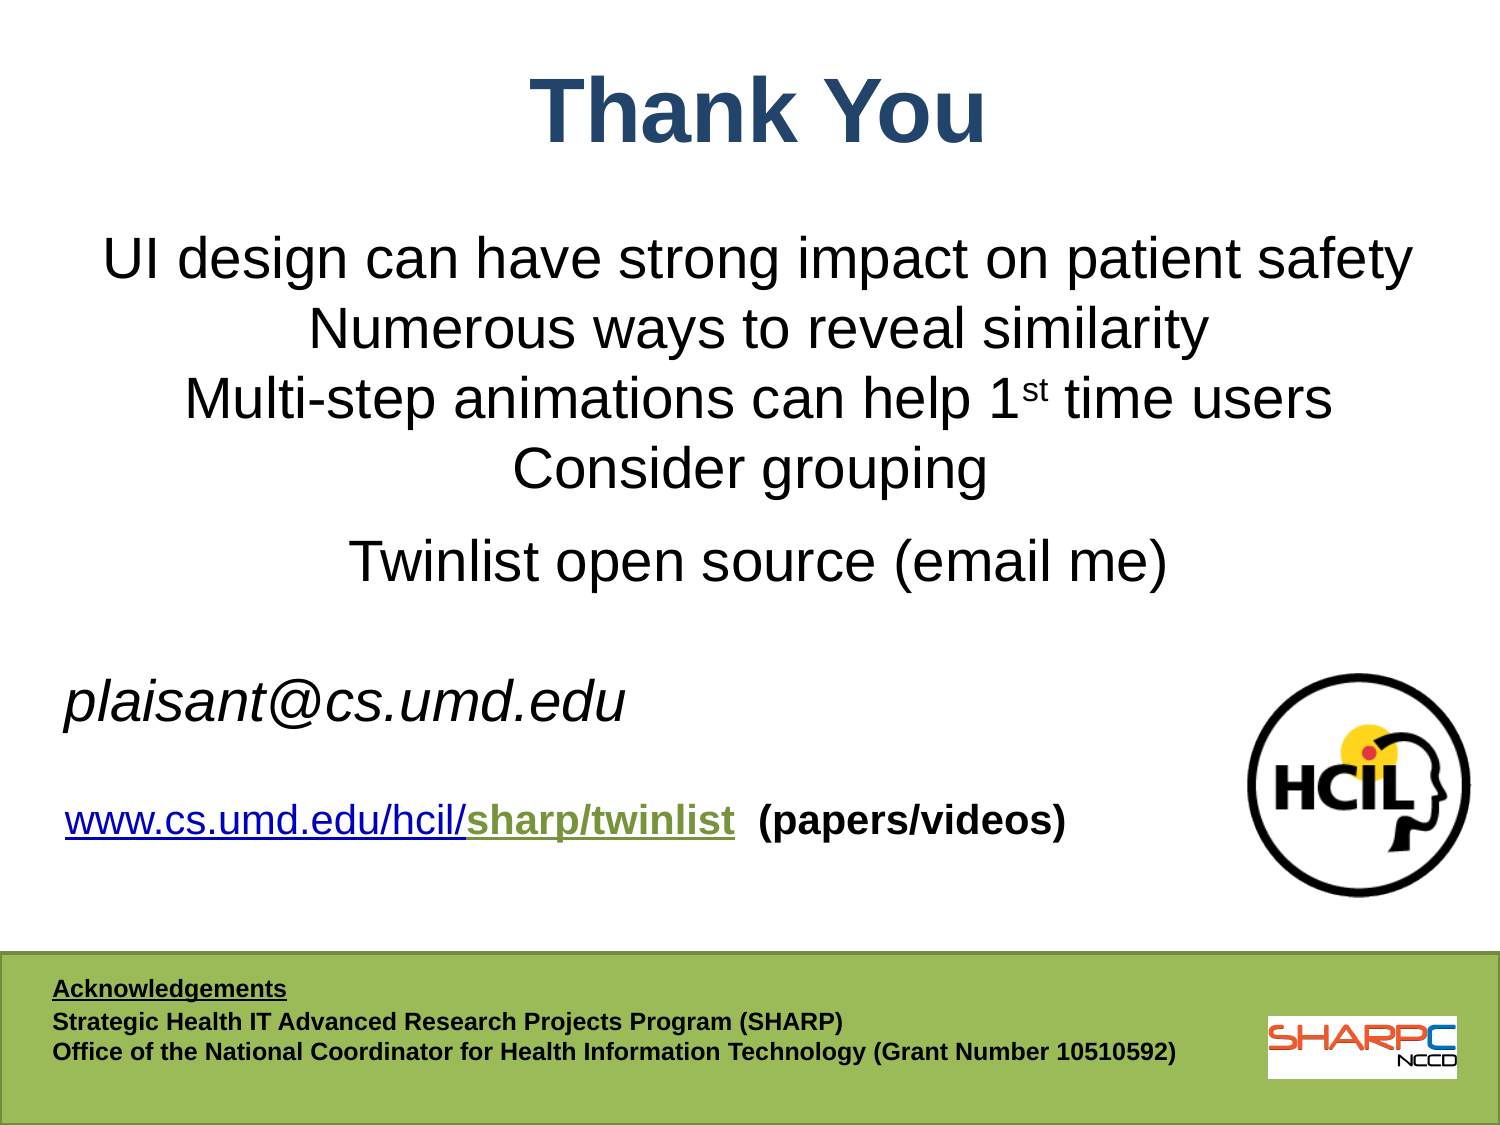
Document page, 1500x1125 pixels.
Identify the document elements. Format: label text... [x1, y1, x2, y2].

text_box Acknowledgements Strategic Health IT Advanced Research Projects Program (SHARP) Office of the National Coordinator for Health Information Technology (Grant Number 10510592) [37, 952, 1413, 1125]
title Thank You UI design can have strong impact on patient safety Numerous ways to reveal similarity Multi-step animations can help 1st time users Consider grouping Twinlist open source (email me) [46, 42, 1472, 306]
picture [1246, 673, 1472, 899]
text_box plaisant@cs.umd.edu www.cs.umd.edu/hcil/sharp/twinlist (papers/videos) [49, 568, 1475, 873]
picture [1268, 1015, 1457, 1080]
text_box [0, 951, 1500, 1125]
text_box [49, 499, 1475, 568]
